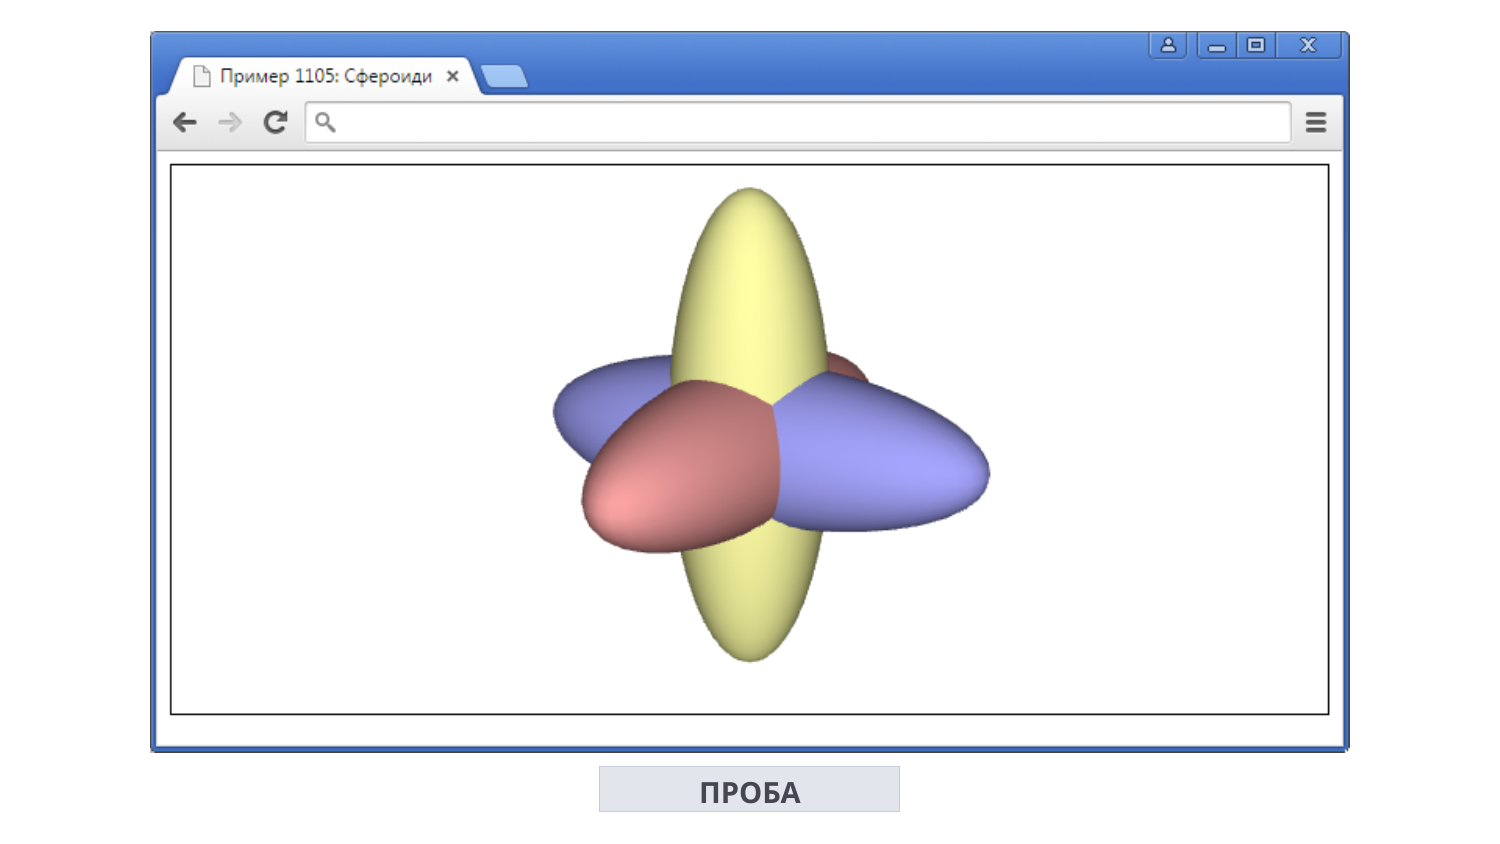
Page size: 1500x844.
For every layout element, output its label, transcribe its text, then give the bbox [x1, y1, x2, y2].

text_box ПРОБА [599, 766, 900, 812]
picture [149, 31, 1351, 753]
